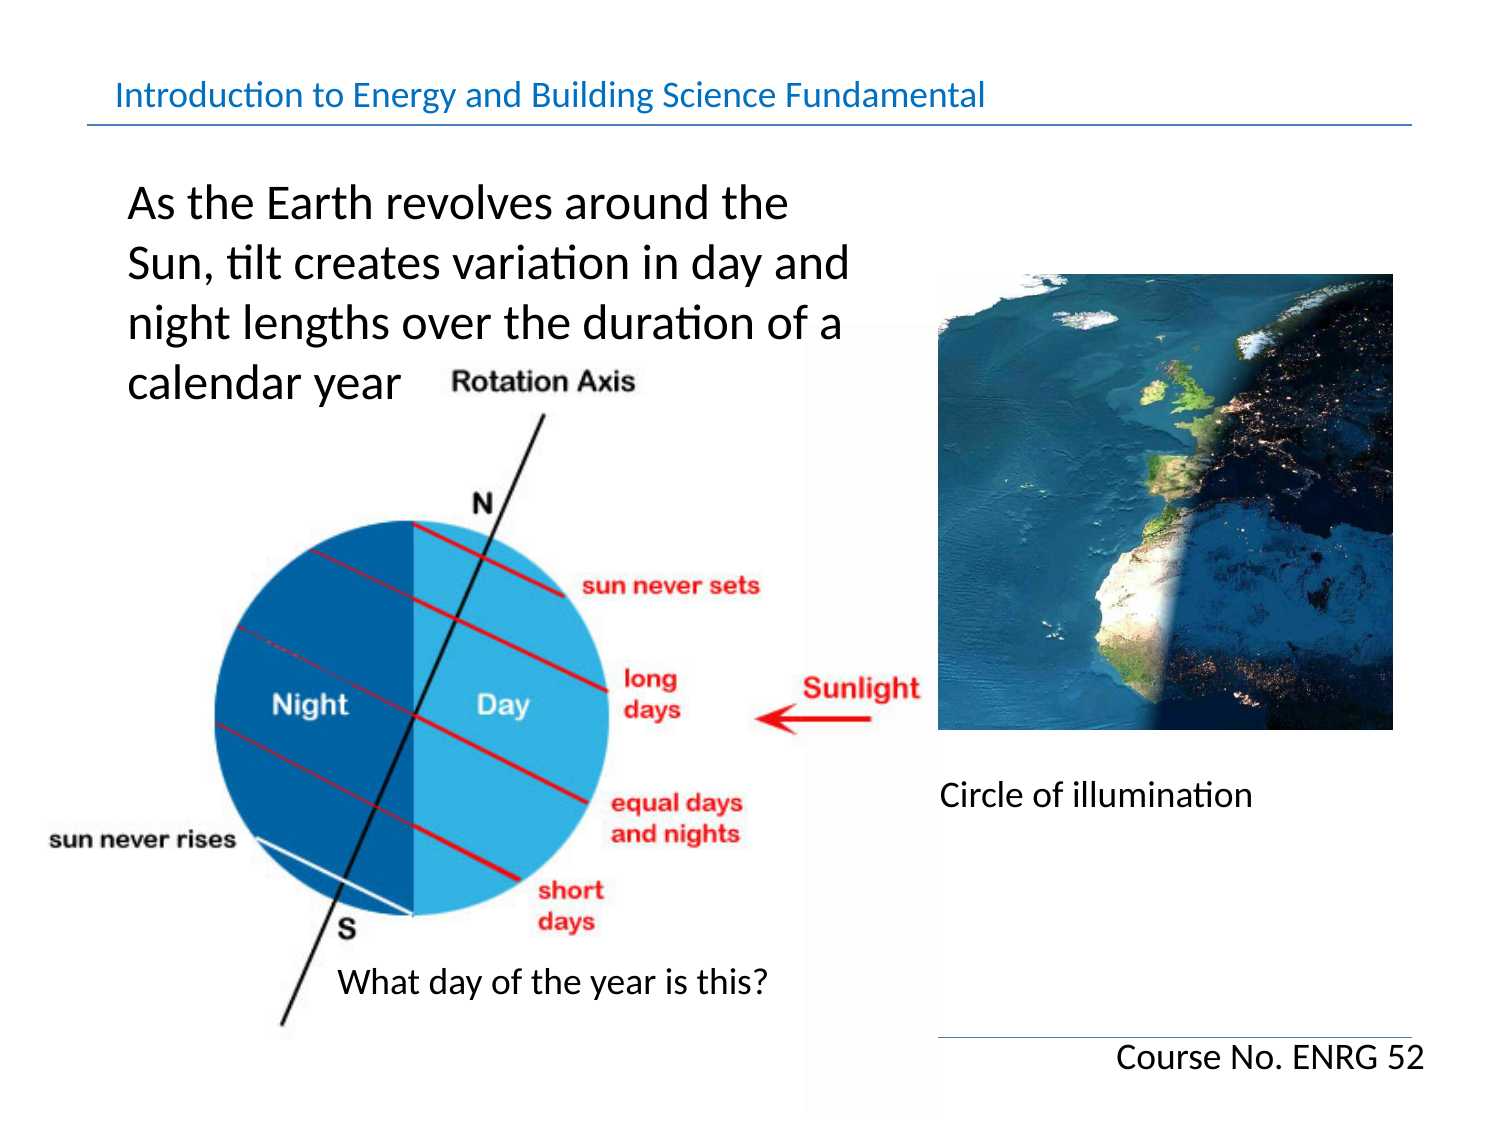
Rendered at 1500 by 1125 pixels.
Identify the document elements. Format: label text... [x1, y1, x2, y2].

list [18, 324, 938, 1113]
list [937, 274, 1393, 731]
text_box Circle of illumination [941, 762, 1269, 823]
text_box As the Earth revolves around the Sun, tilt creates variation in day and night lengths over the duration of a calendar year [112, 162, 900, 323]
